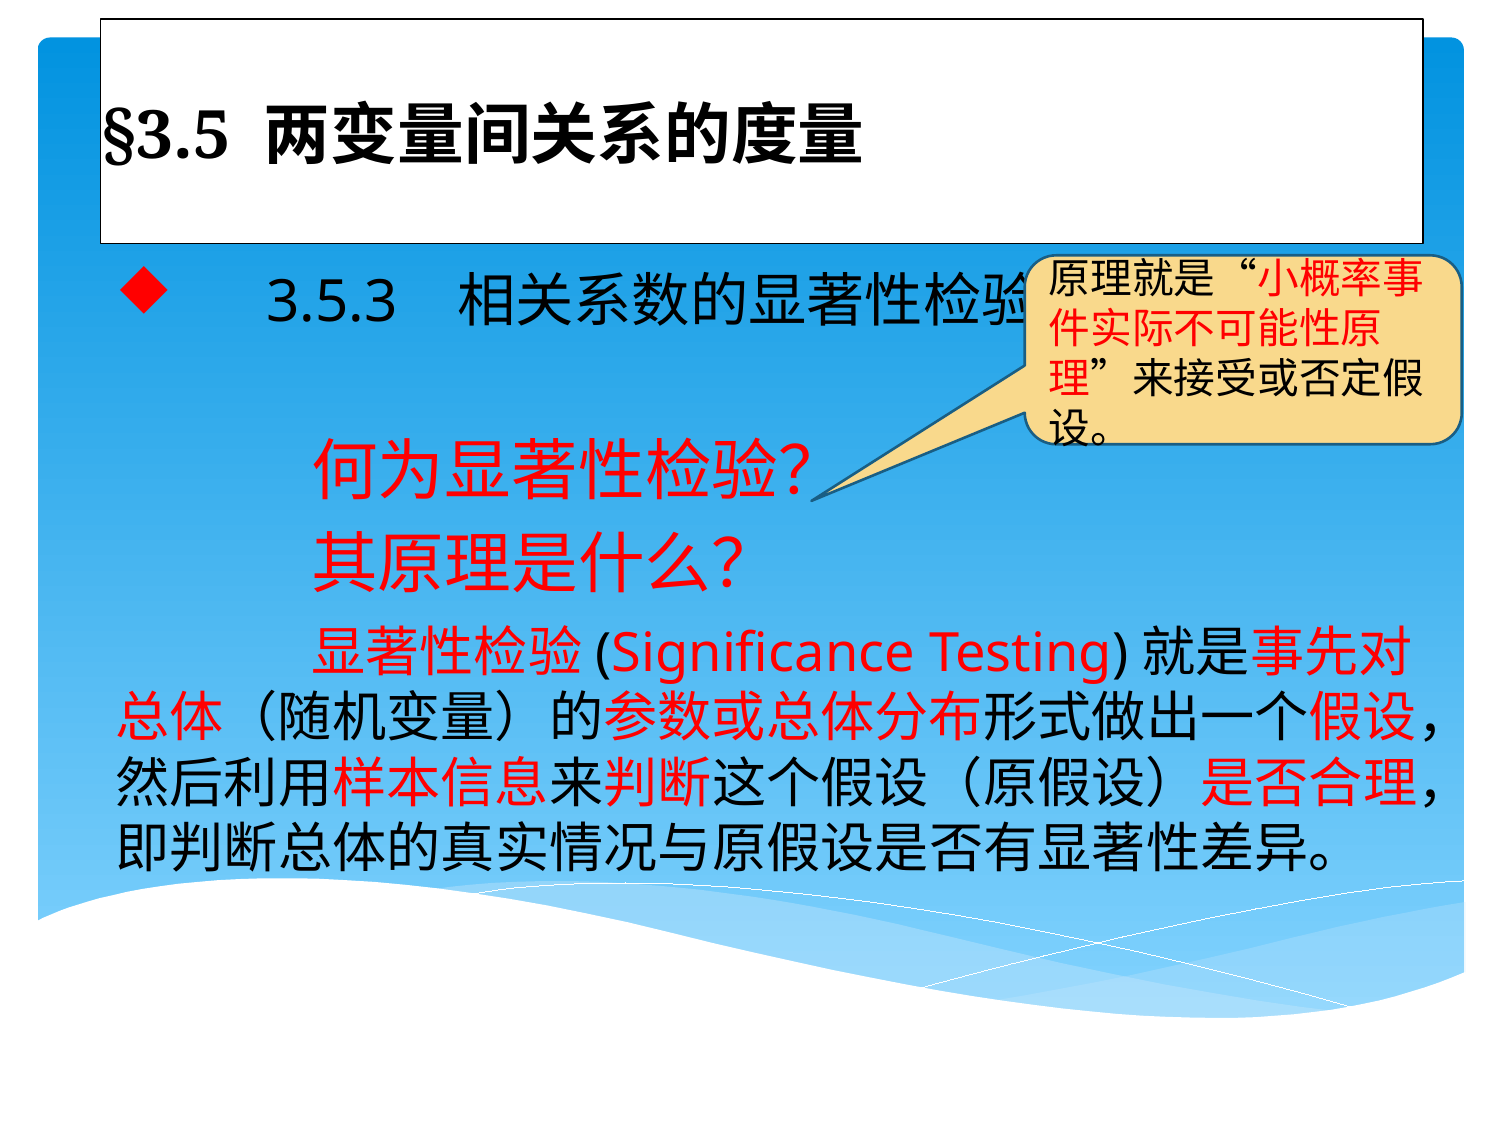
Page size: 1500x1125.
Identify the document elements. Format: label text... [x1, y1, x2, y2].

title §3.5 两变量间关系的度量 [100, 19, 1424, 244]
text_box 原理就是“小概率事件实际不可能性原理”来接受或否定假设。 [810, 253, 1464, 503]
subtitle 3.5.3 相关系数的显著性检验 何为显著性检验？ 其原理是什么？ 显著性检验(Significance Testing)就是事先对总体（随机变量）的参数或总体分布形式做出一个假设，然后利用样本信息来判断这个假设（原假设）是否合理，即判断总体的真实情况与原假设是否有显著性差异。 [100, 255, 1459, 1012]
